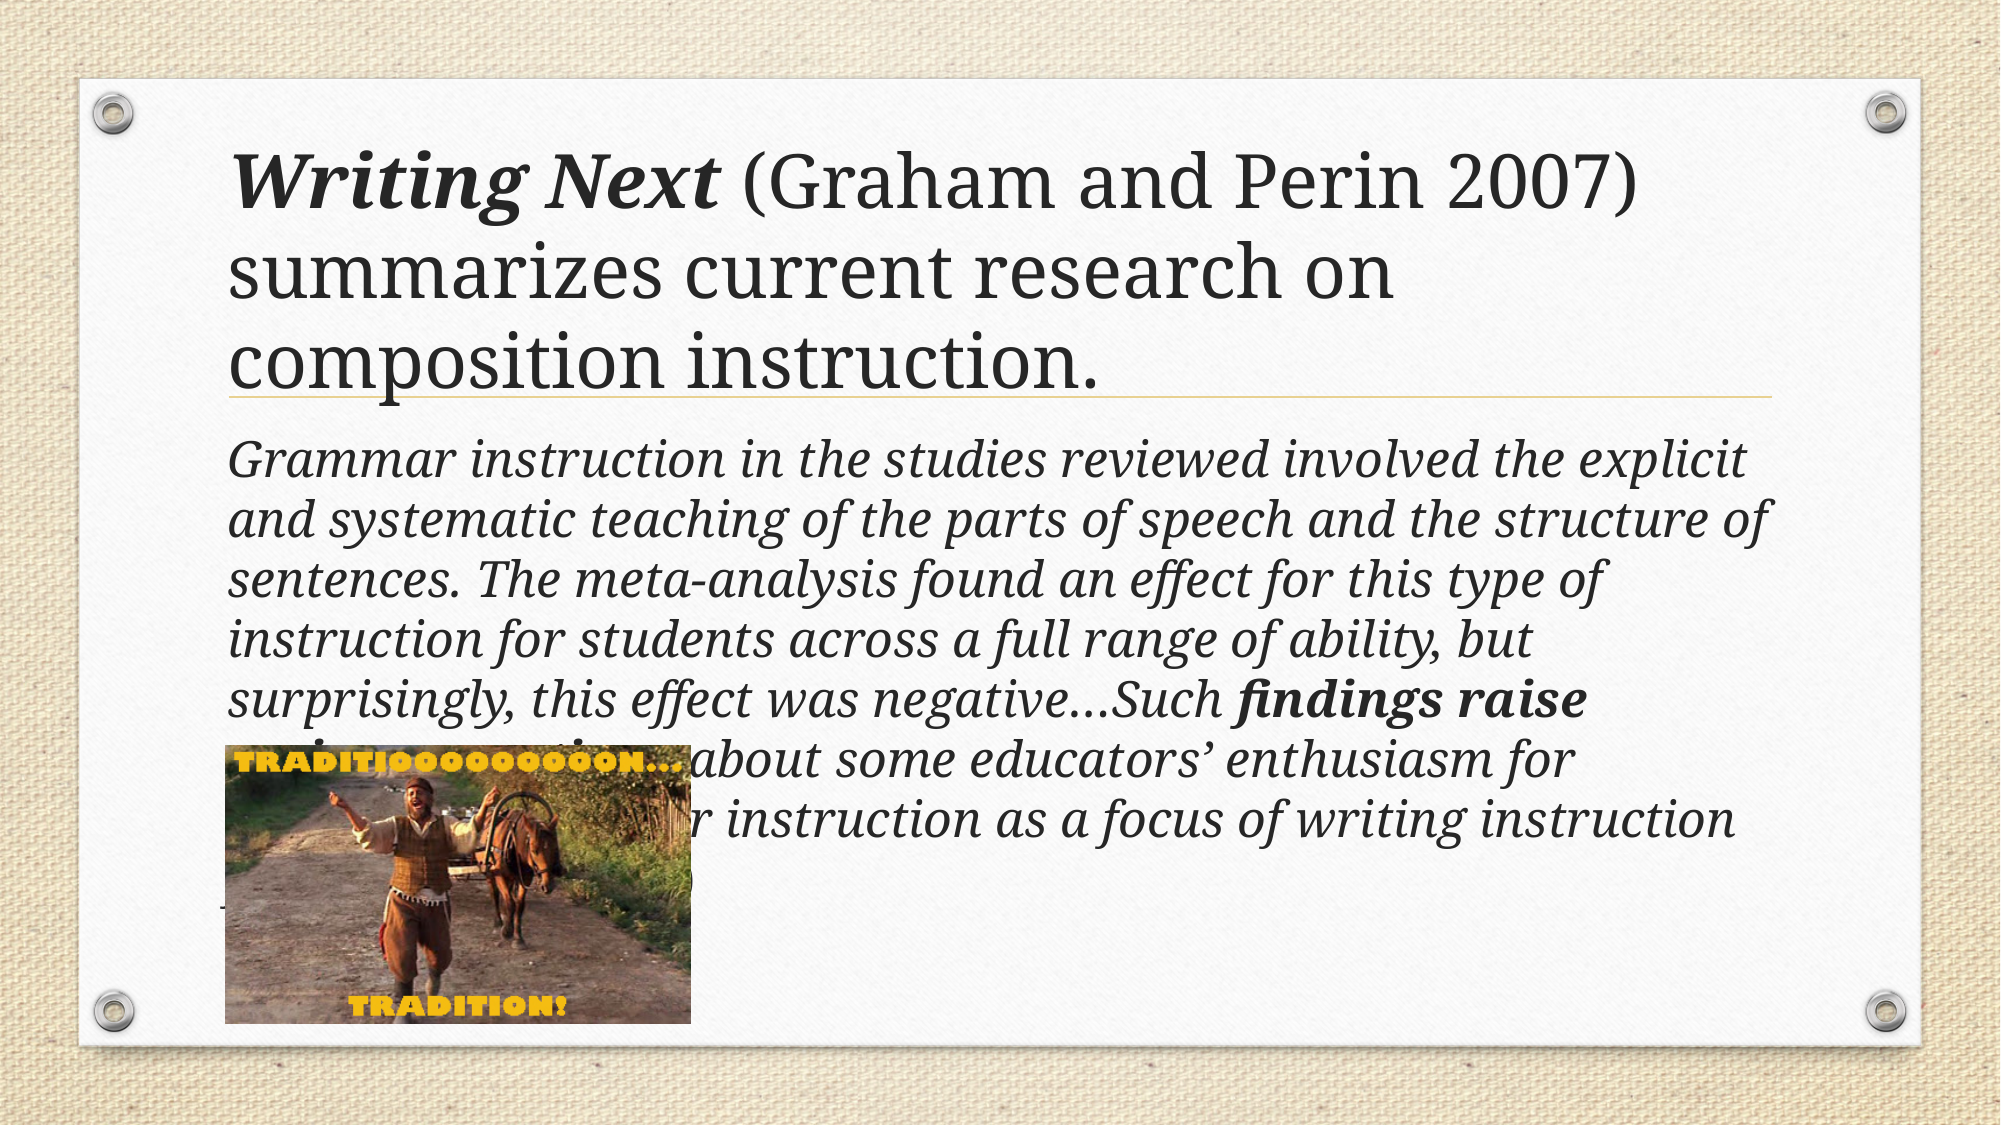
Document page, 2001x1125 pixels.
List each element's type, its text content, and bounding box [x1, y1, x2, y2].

title Writing Next (Graham and Perin 2007) summarizes current research on composition instruction. [212, 160, 1788, 376]
picture [0, 0, 2001, 1125]
list Grammar instruction in the studies reviewed involved the explicit and systematic teaching of the parts of speech and the structure of sentences. The meta-analysis found an effect for this type of instruction for students across a full range of ability, but surprisingly, this effect was negative…Such findings raise serious questions about some educators’ enthusiasm for traditional grammar instruction as a focus of writing instruction for adolescents. (21) [212, 419, 1788, 964]
